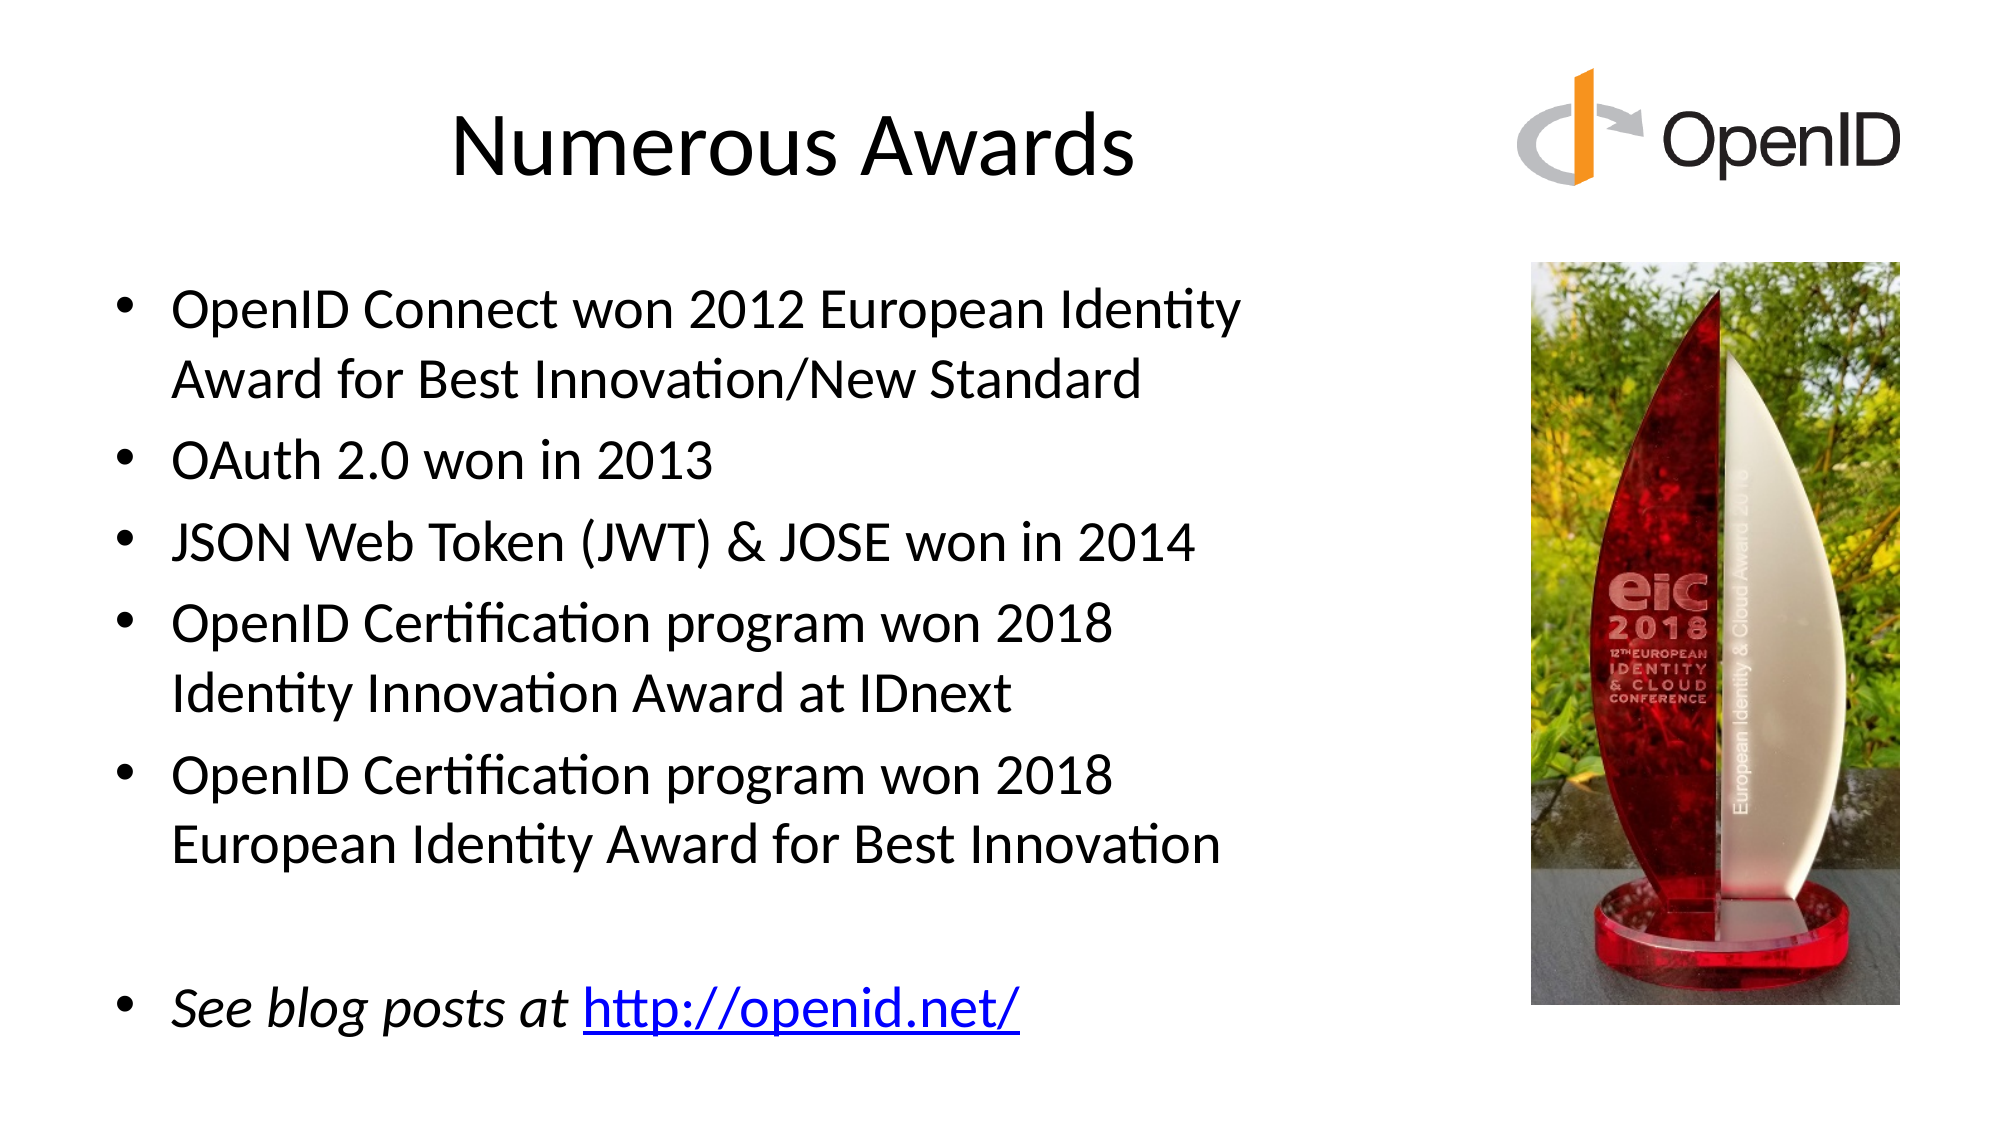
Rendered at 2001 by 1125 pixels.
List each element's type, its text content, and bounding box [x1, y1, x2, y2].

list OpenID Connect won 2012 European Identity Award for Best Innovation/New Standard OAuth 2.0 won in 2013 JSON Web Token (JWT) & JOSE won in 2014 OpenID Certification program won 2018 Identity Innovation Award at IDnext OpenID Certification program won 2018 European Identity Award for Best Innovation See blog posts at http://openid.net/ [99, 262, 1322, 1089]
picture [1486, 44, 1936, 224]
title Numerous Awards [101, 45, 1487, 233]
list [1531, 262, 1901, 1006]
